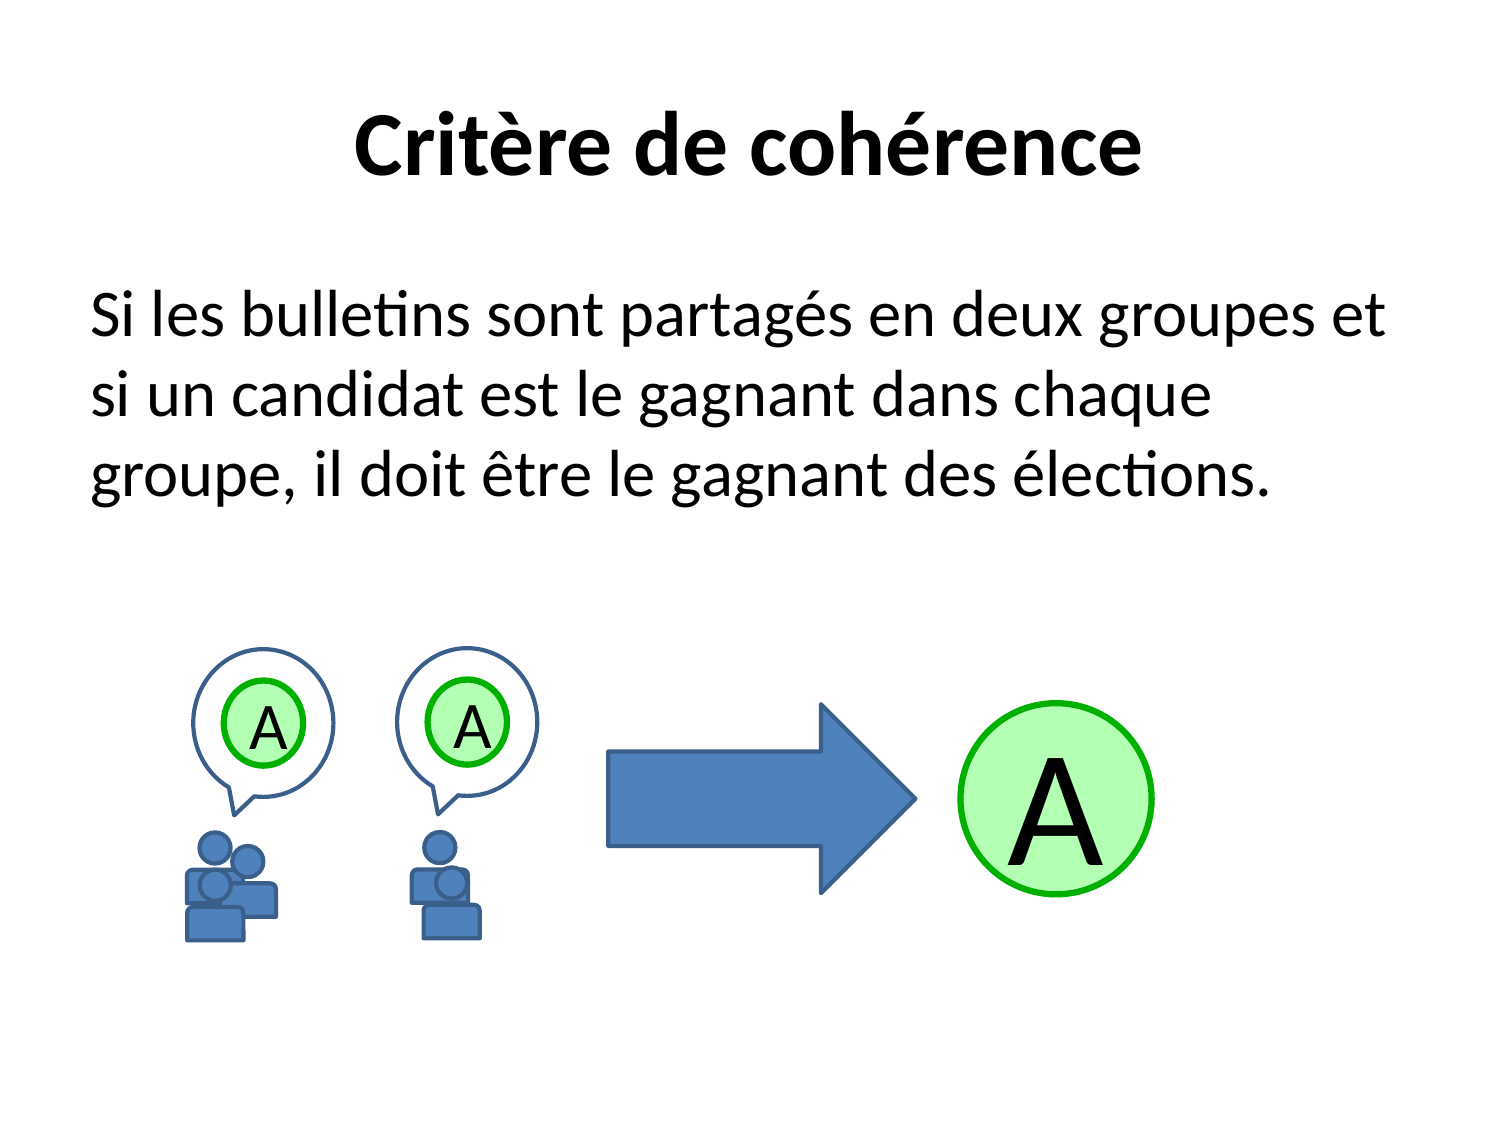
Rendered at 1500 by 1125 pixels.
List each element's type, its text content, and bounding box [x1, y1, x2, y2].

text_box [191, 647, 336, 818]
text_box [186, 832, 244, 868]
title Critère de cohérence [75, 45, 1425, 233]
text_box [186, 869, 244, 941]
text_box A [221, 678, 306, 768]
text_box A [958, 701, 1154, 897]
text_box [411, 831, 469, 904]
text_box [423, 867, 480, 939]
text_box [606, 702, 918, 896]
text_box [394, 646, 540, 817]
list Si les bulletins sont partagés en deux groupes et si un candidat est le gagnant dans chaque groupe, il doit être le gagnant des élections. [75, 262, 1425, 539]
text_box A [425, 677, 510, 767]
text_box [219, 845, 277, 918]
